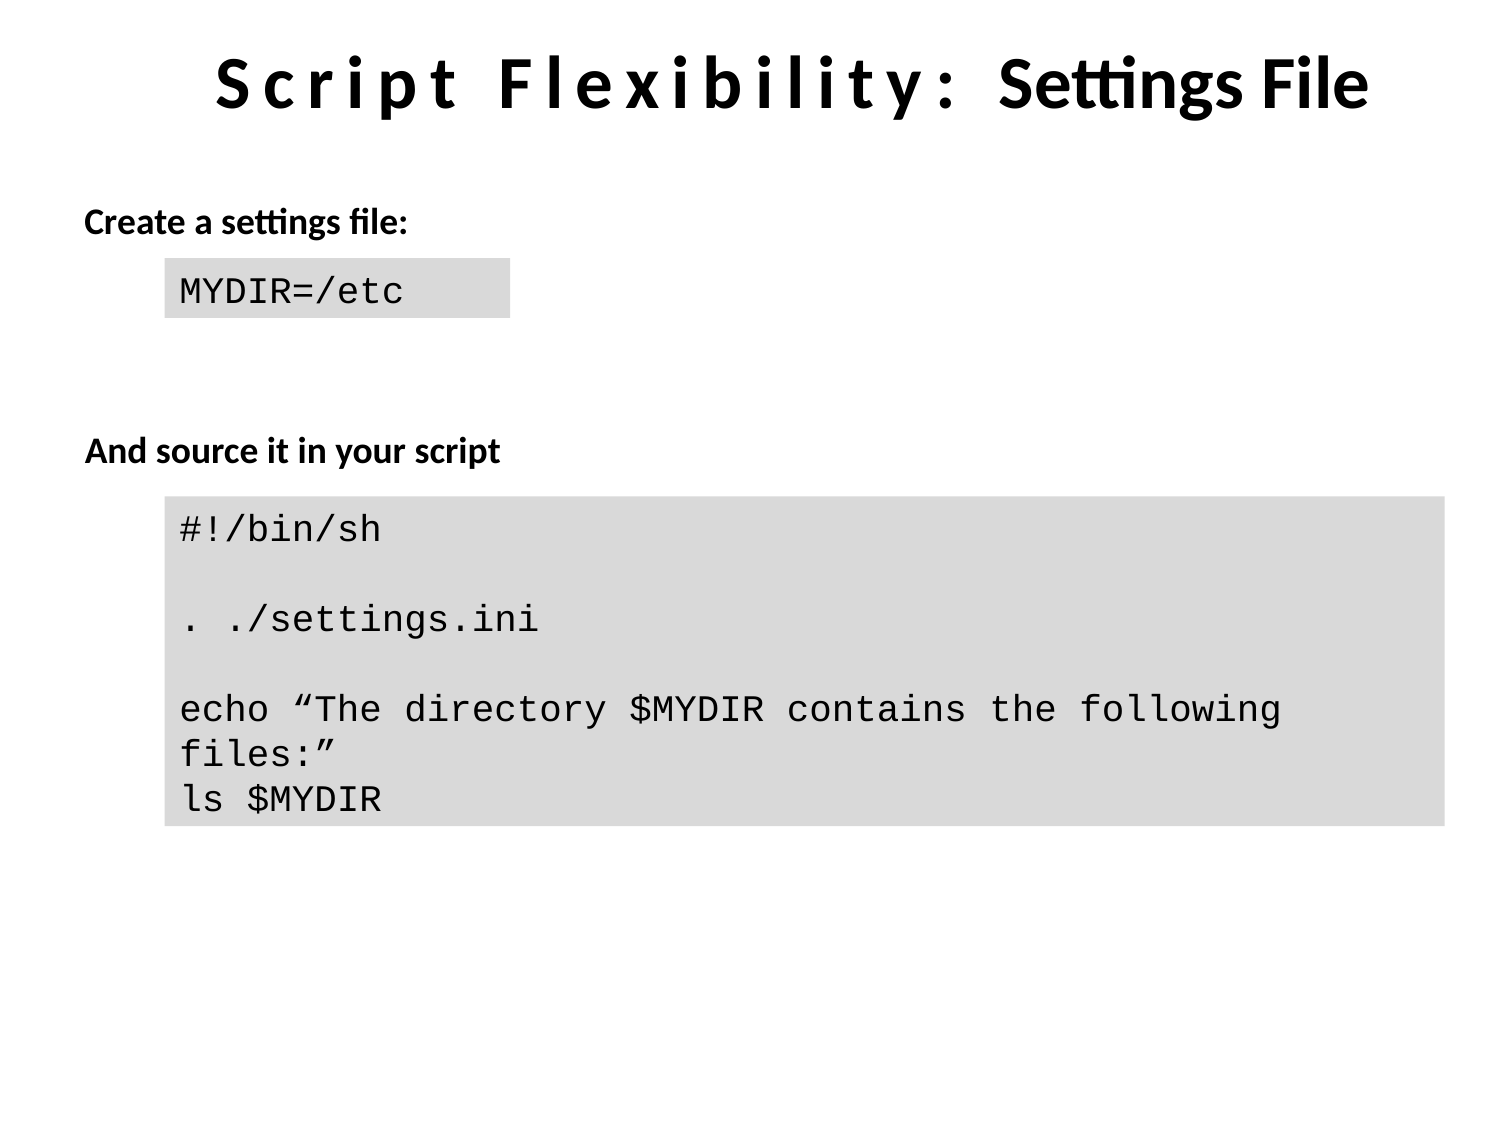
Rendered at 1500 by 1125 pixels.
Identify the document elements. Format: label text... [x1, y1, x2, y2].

text_box Create a settings file: [69, 189, 424, 250]
text_box #!/bin/sh . ./settings.ini echo “The directory $MYDIR contains the following files:” ls $MYDIR [164, 496, 1445, 827]
text_box Script Flexibility: Settings File [201, 25, 1386, 131]
text_box And source it in your script [70, 418, 517, 479]
text_box MYDIR=/etc [164, 258, 511, 318]
